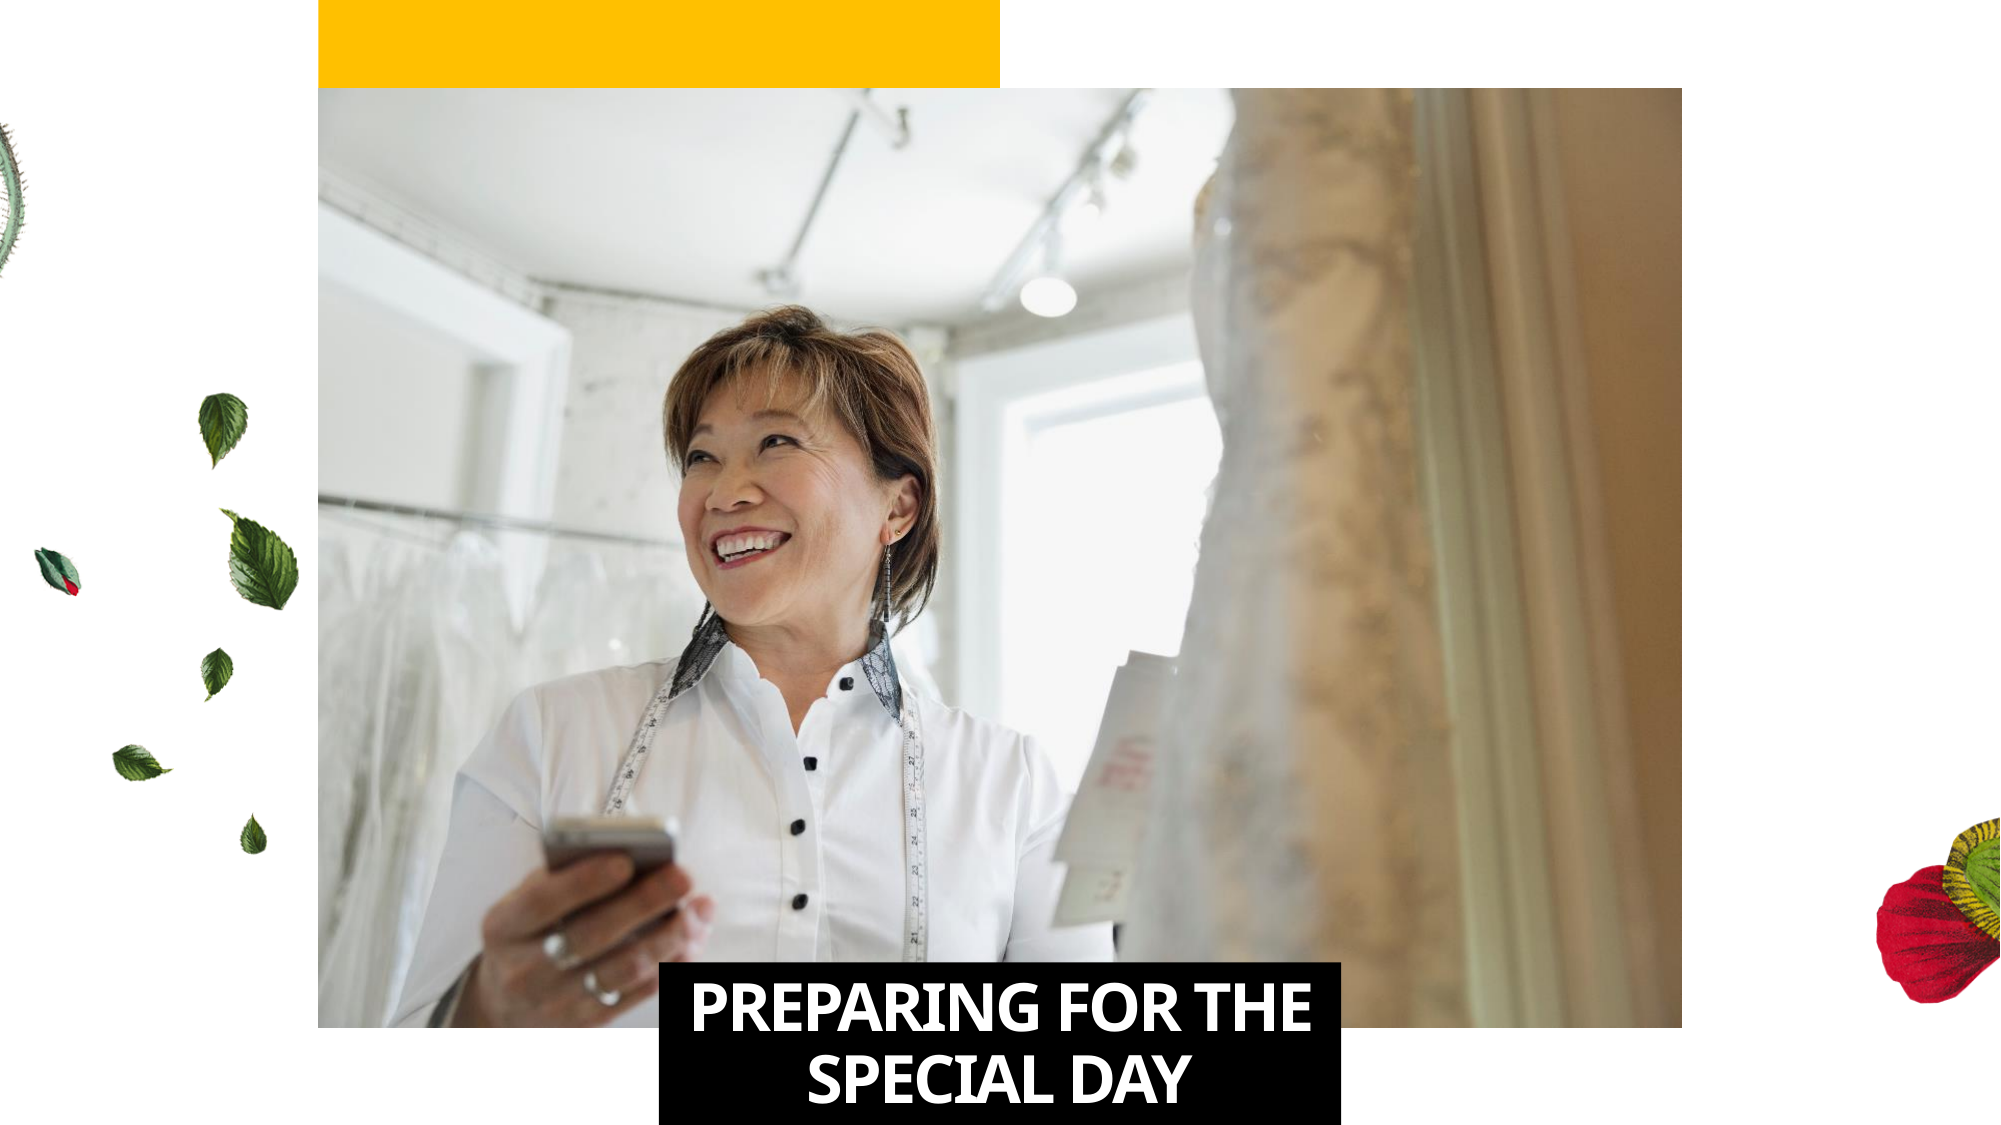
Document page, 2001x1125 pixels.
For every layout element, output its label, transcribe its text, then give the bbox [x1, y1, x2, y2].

title Preparing for the special day [658, 1028, 1342, 1125]
picture [0, 88, 2000, 1028]
